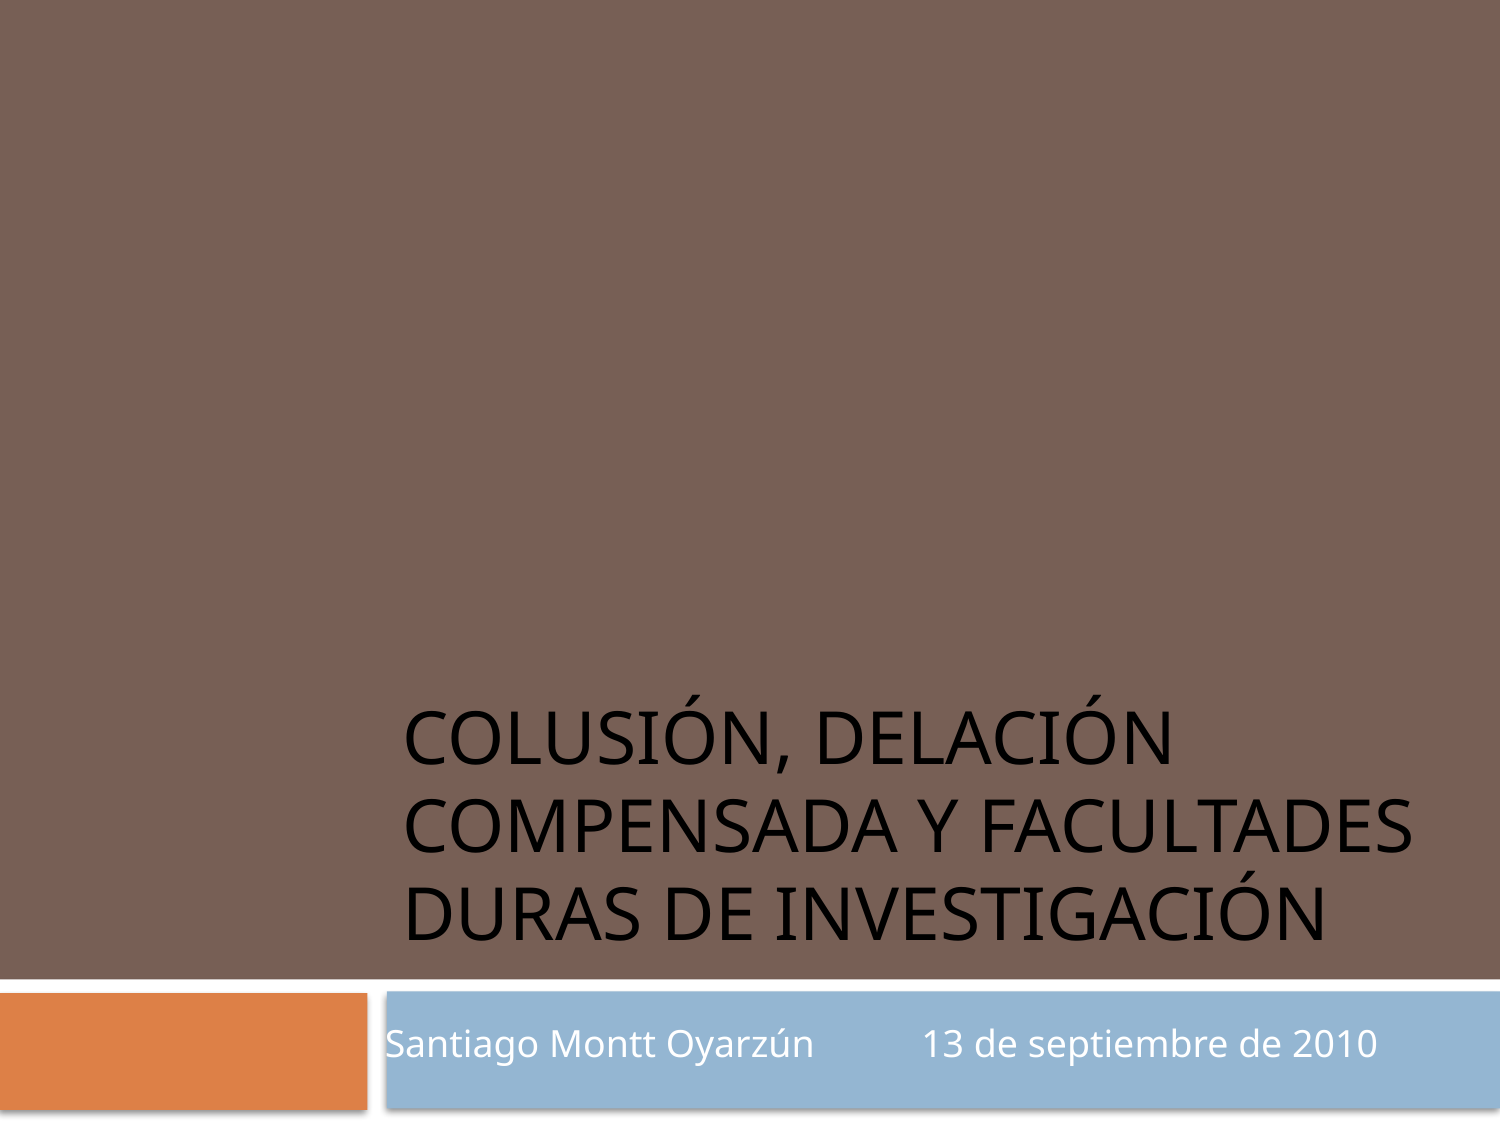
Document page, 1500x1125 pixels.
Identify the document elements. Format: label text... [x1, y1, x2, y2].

title Colusión, Delación Compensada y Facultades Duras de Investigación [387, 662, 1450, 963]
text_box 13 de septiembre de 2010 [906, 1012, 1394, 1073]
text_box Santiago Montt Oyarzún [370, 1012, 831, 1073]
